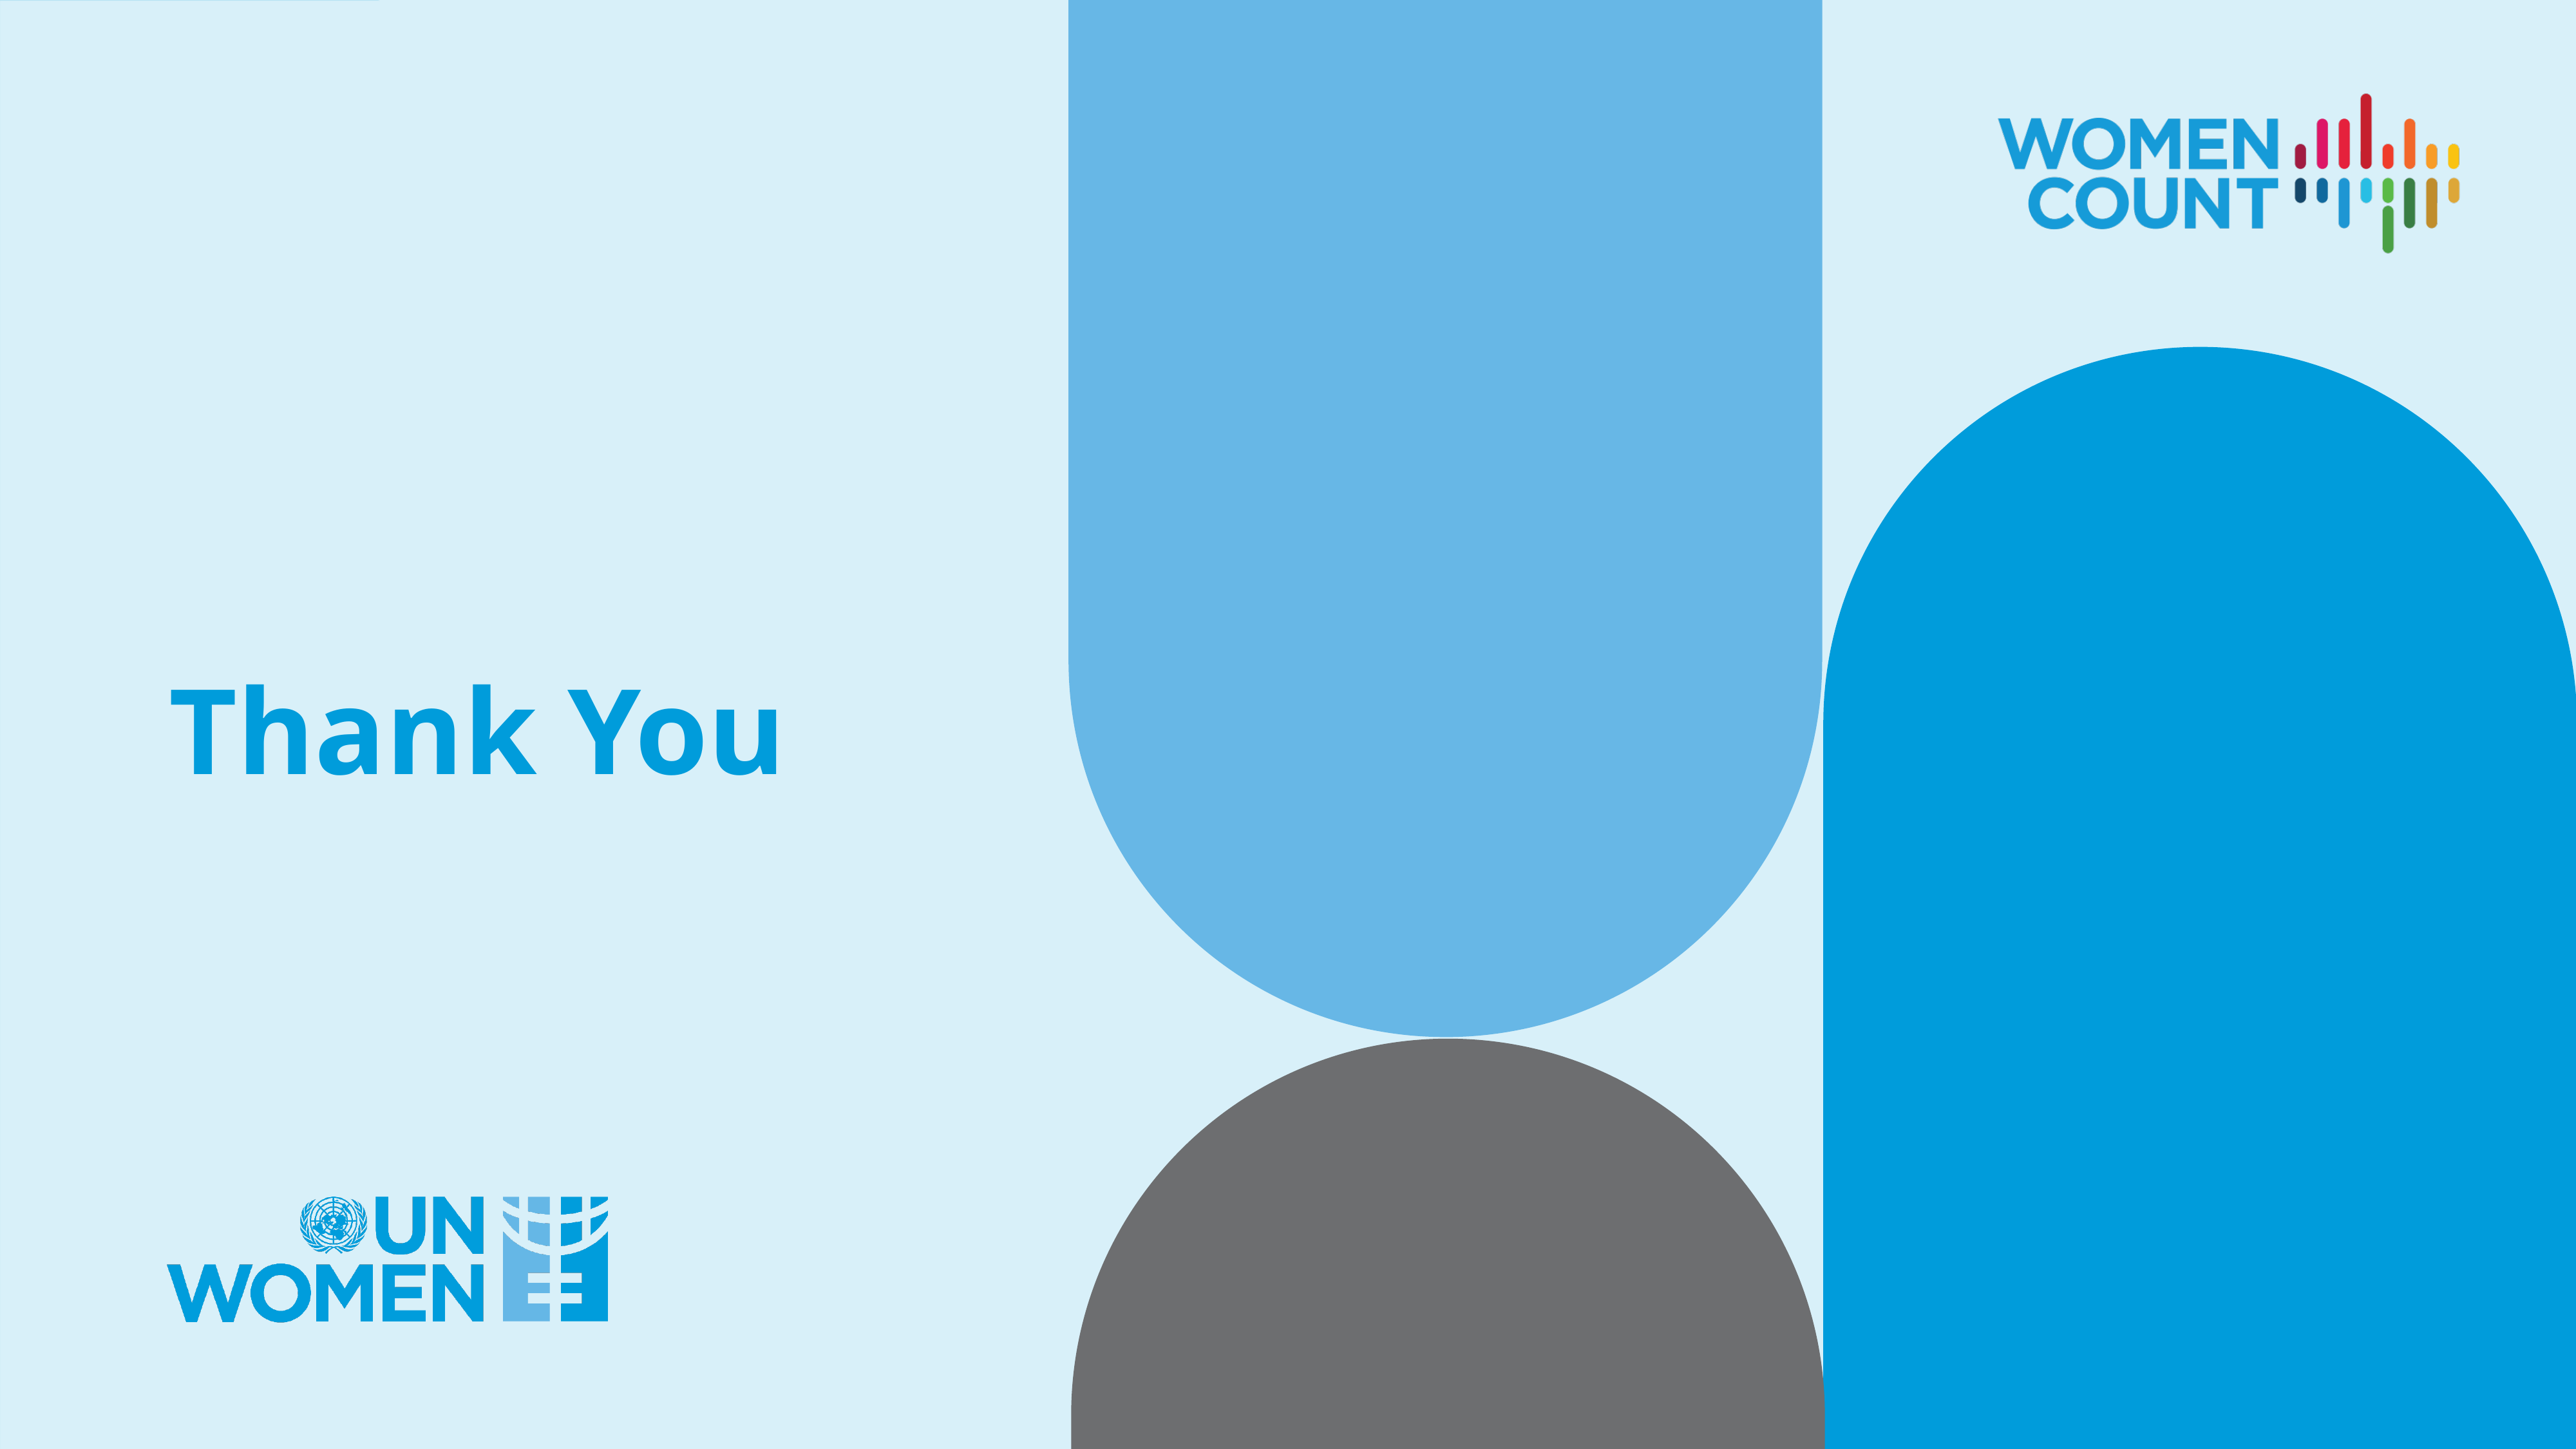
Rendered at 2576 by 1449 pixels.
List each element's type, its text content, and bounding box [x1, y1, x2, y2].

picture [160, 1191, 614, 1328]
list Thank You [169, 655, 1146, 799]
